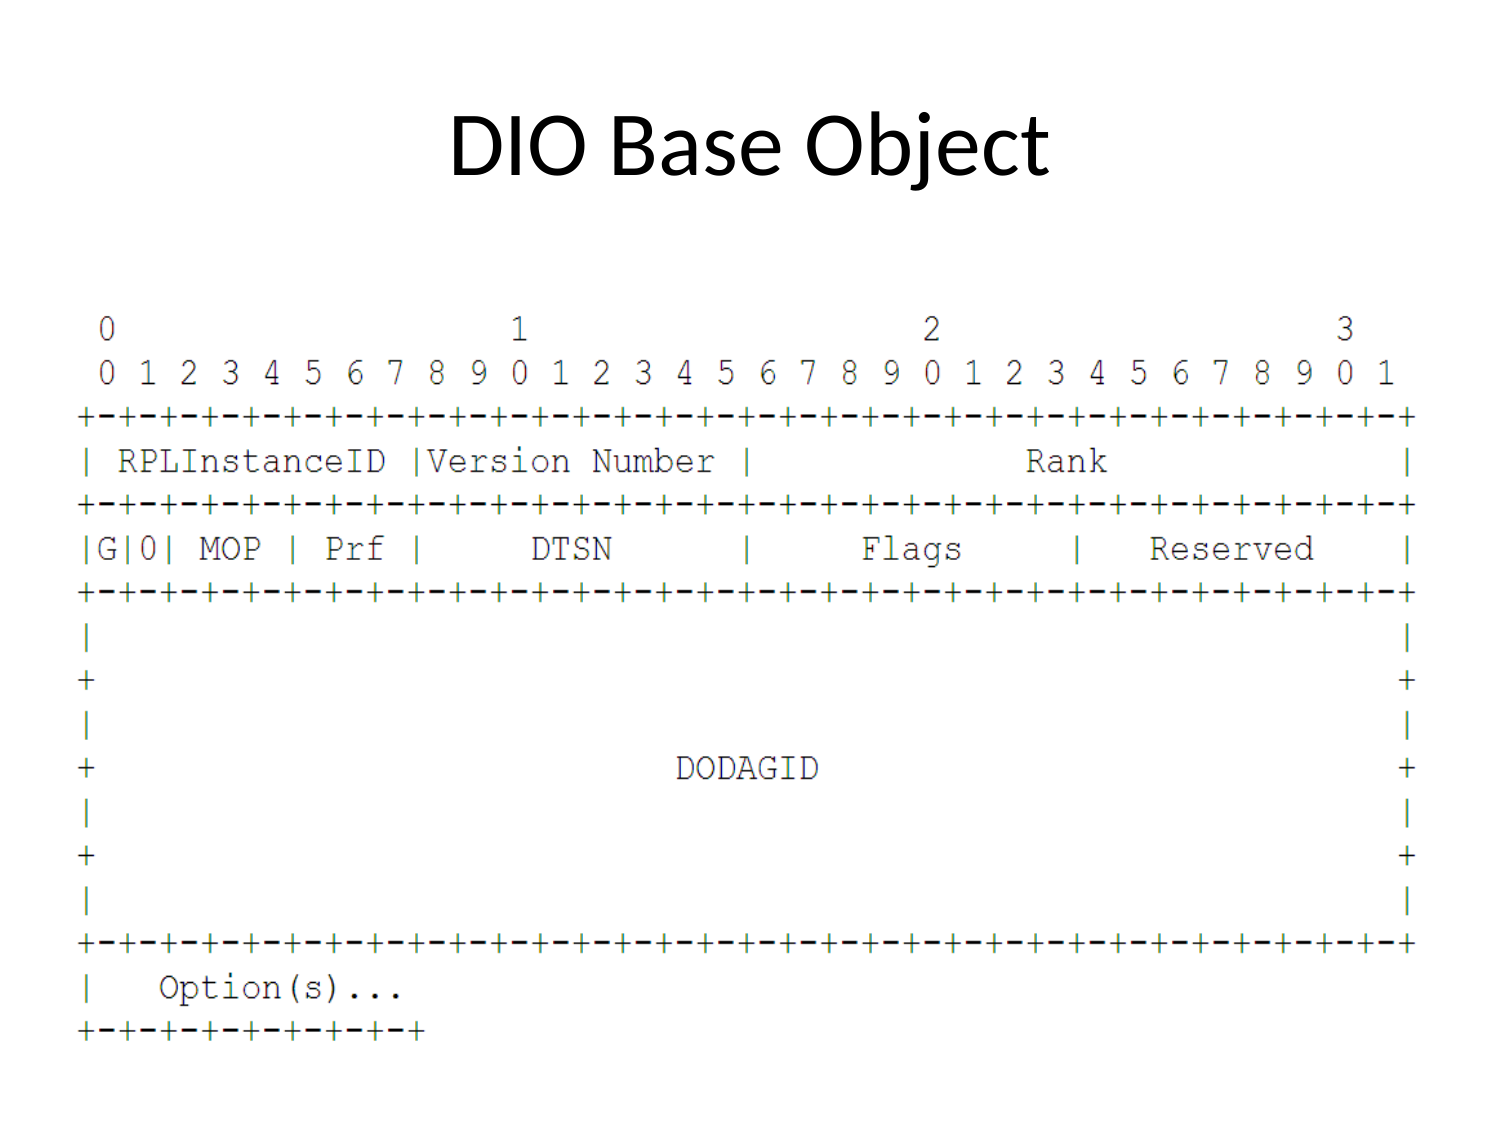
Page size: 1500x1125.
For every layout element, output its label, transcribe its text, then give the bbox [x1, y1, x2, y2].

picture [0, 262, 1500, 1101]
title DIO Base Object [75, 45, 1425, 233]
